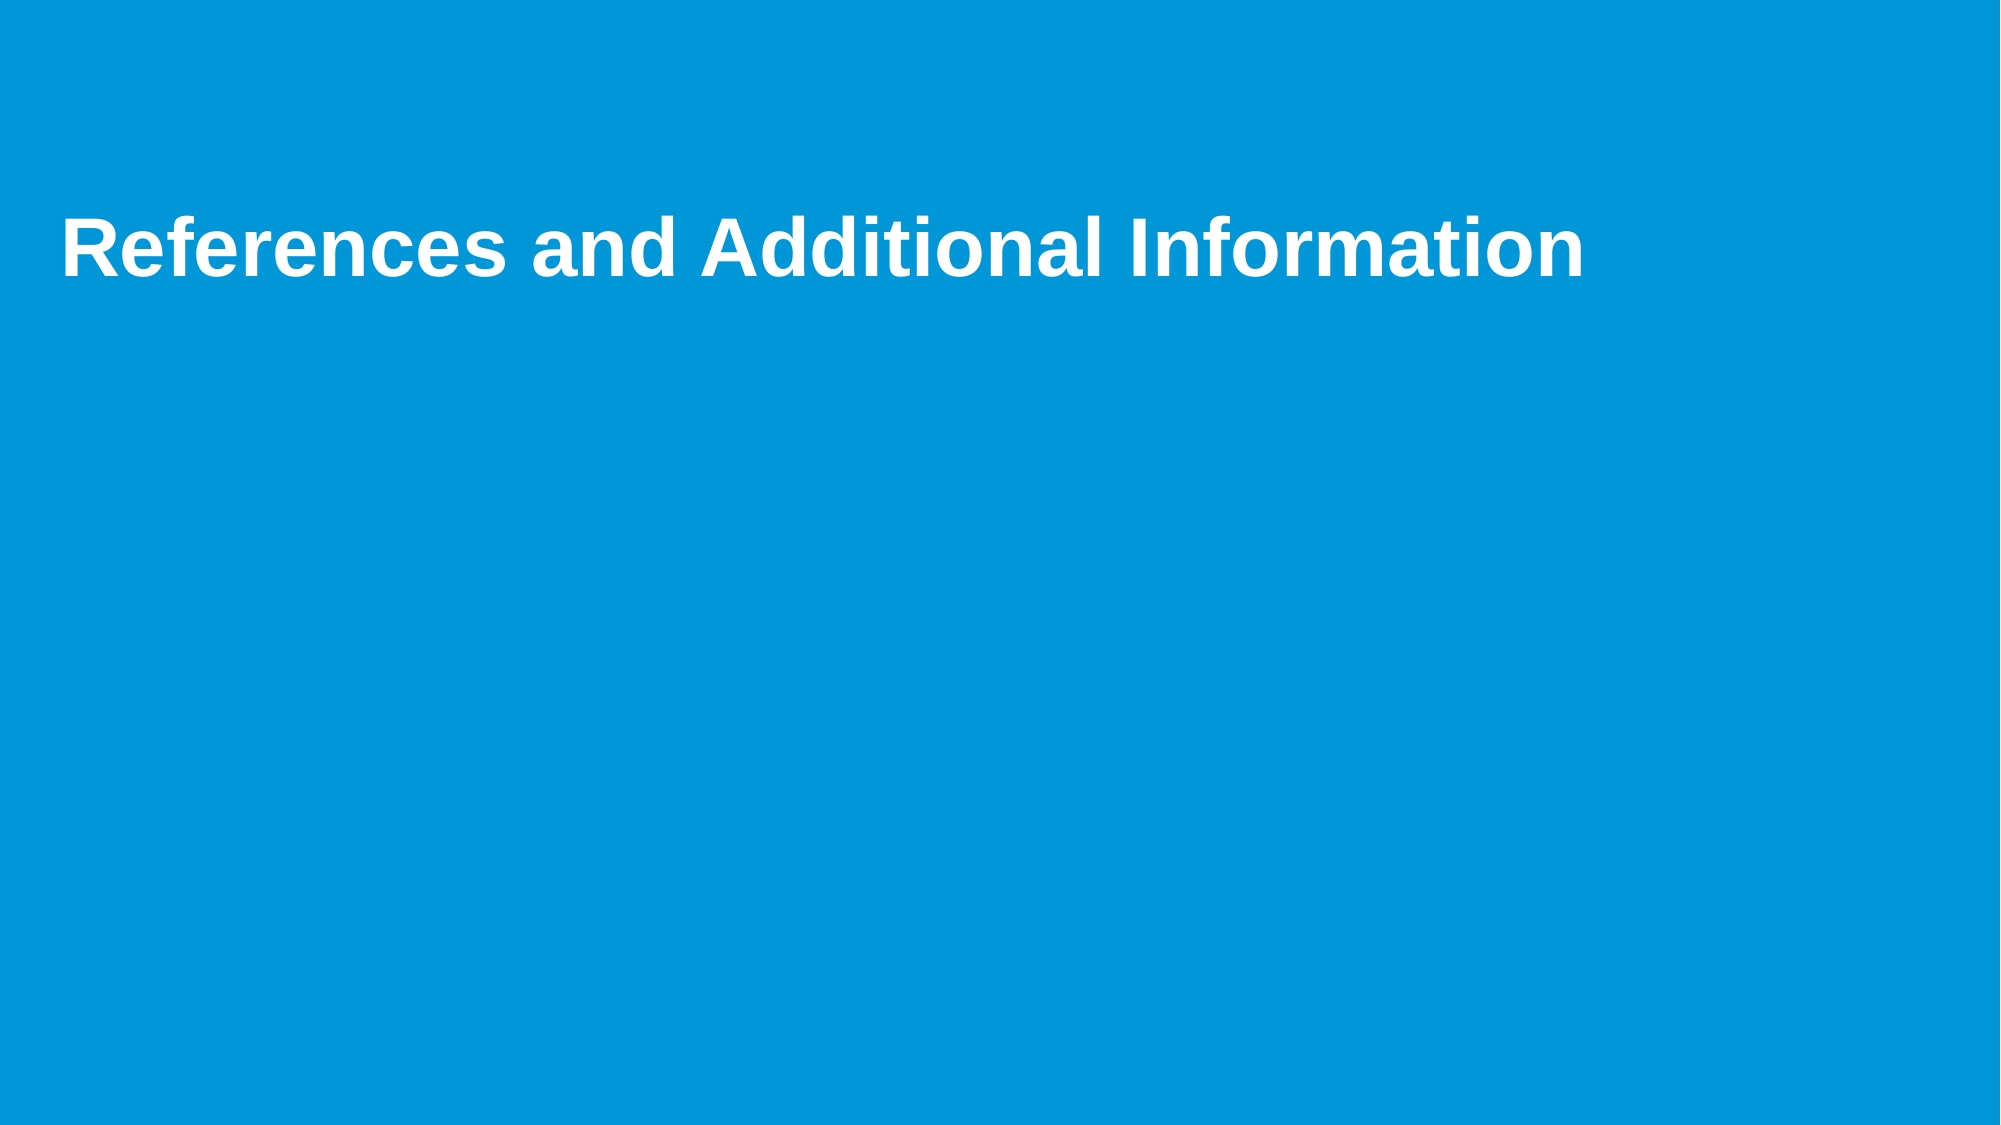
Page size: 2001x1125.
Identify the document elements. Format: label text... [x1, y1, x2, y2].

title References and Additional Information [44, 57, 1782, 303]
